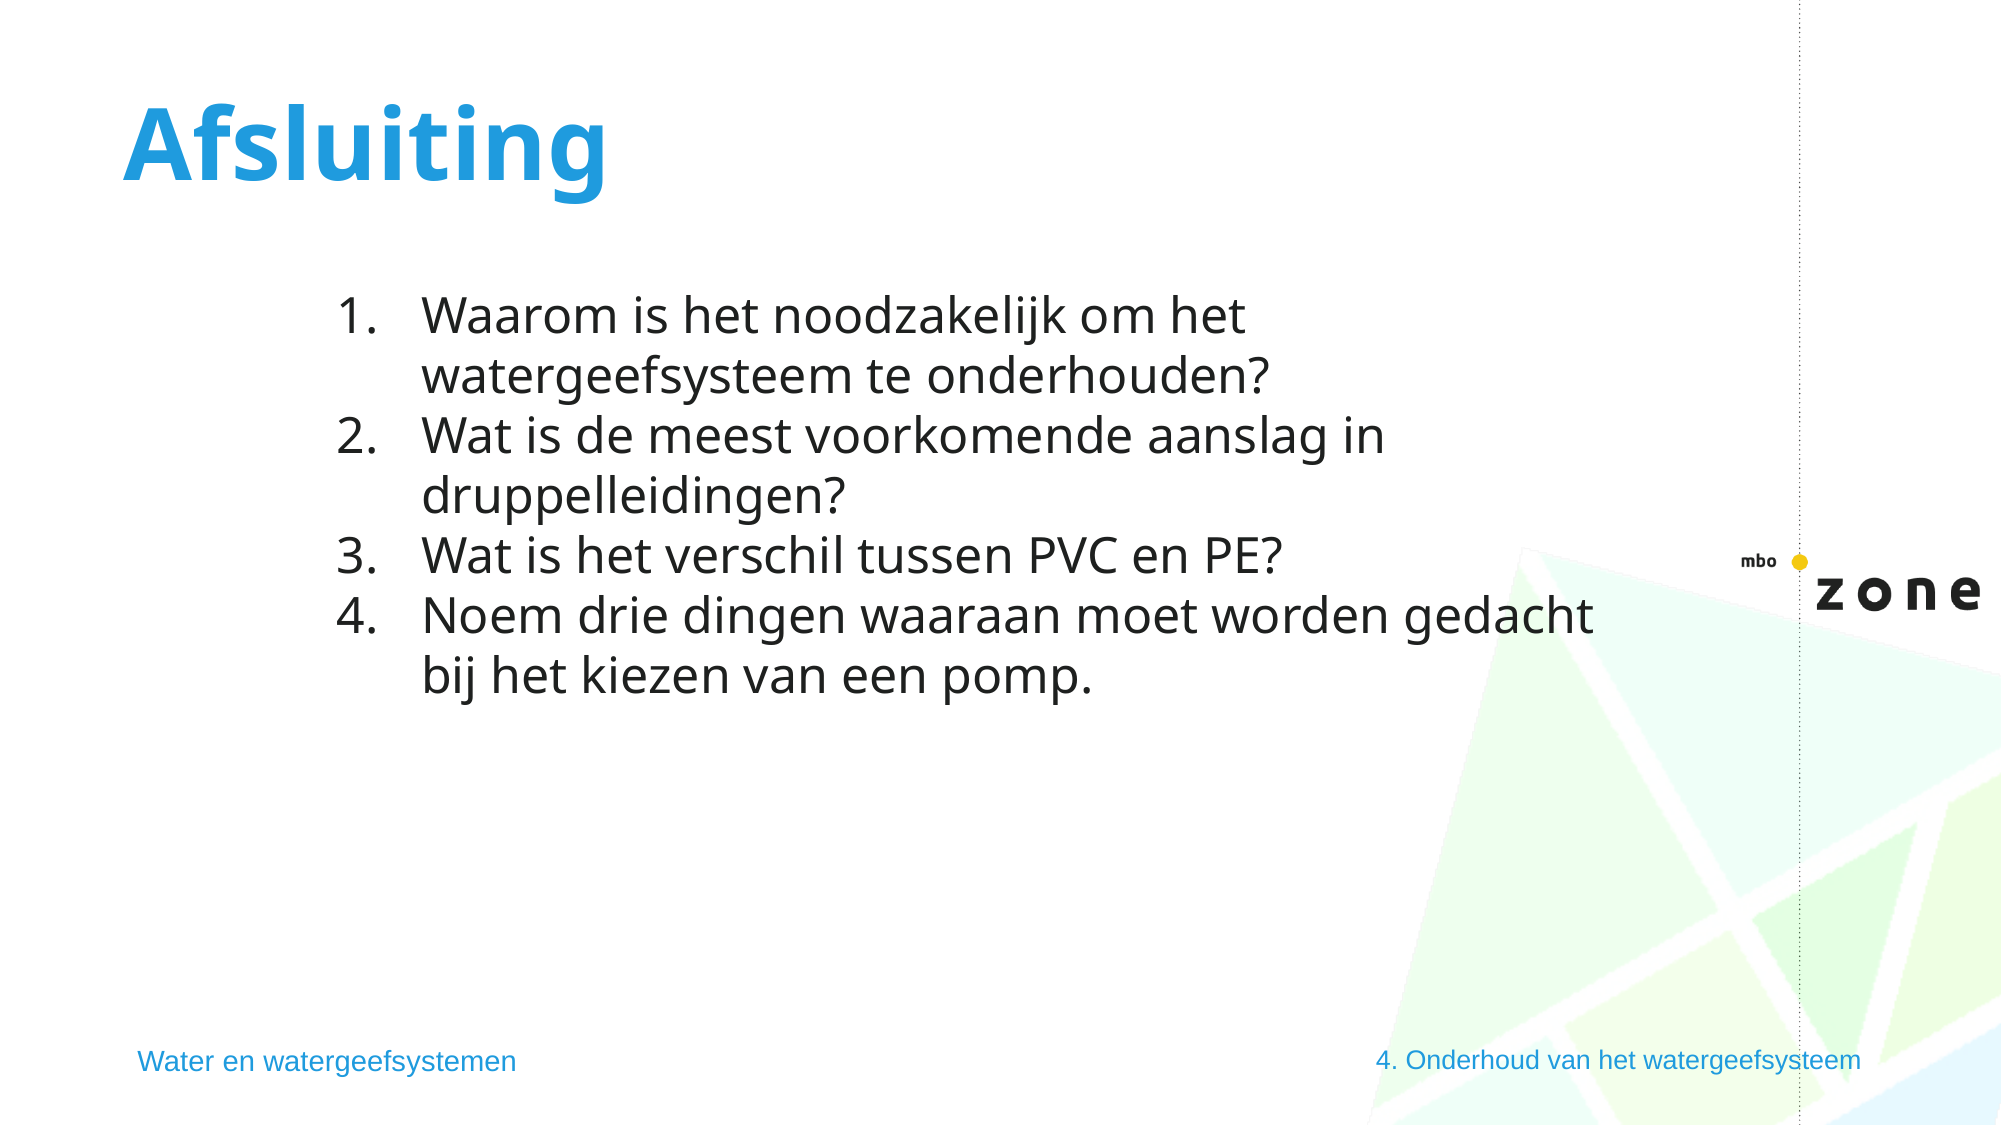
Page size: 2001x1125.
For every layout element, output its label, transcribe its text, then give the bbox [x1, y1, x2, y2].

picture [1596, 0, 2001, 1125]
list 4. Onderhoud van het watergeefsysteem [1334, 1042, 1863, 1103]
list Waarom is het noodzakelijk om het watergeefsysteem te onderhouden? Wat is de meest voorkomende aanslag in druppelleidingen? Wat is het verschil tussen PVC en PE? Noem drie dingen waaraan moet worden gedacht bij het kiezen van een pomp. [336, 283, 1607, 998]
title Afsluiting [124, 94, 1607, 272]
list Water en watergeefsystemen [137, 1042, 639, 1103]
